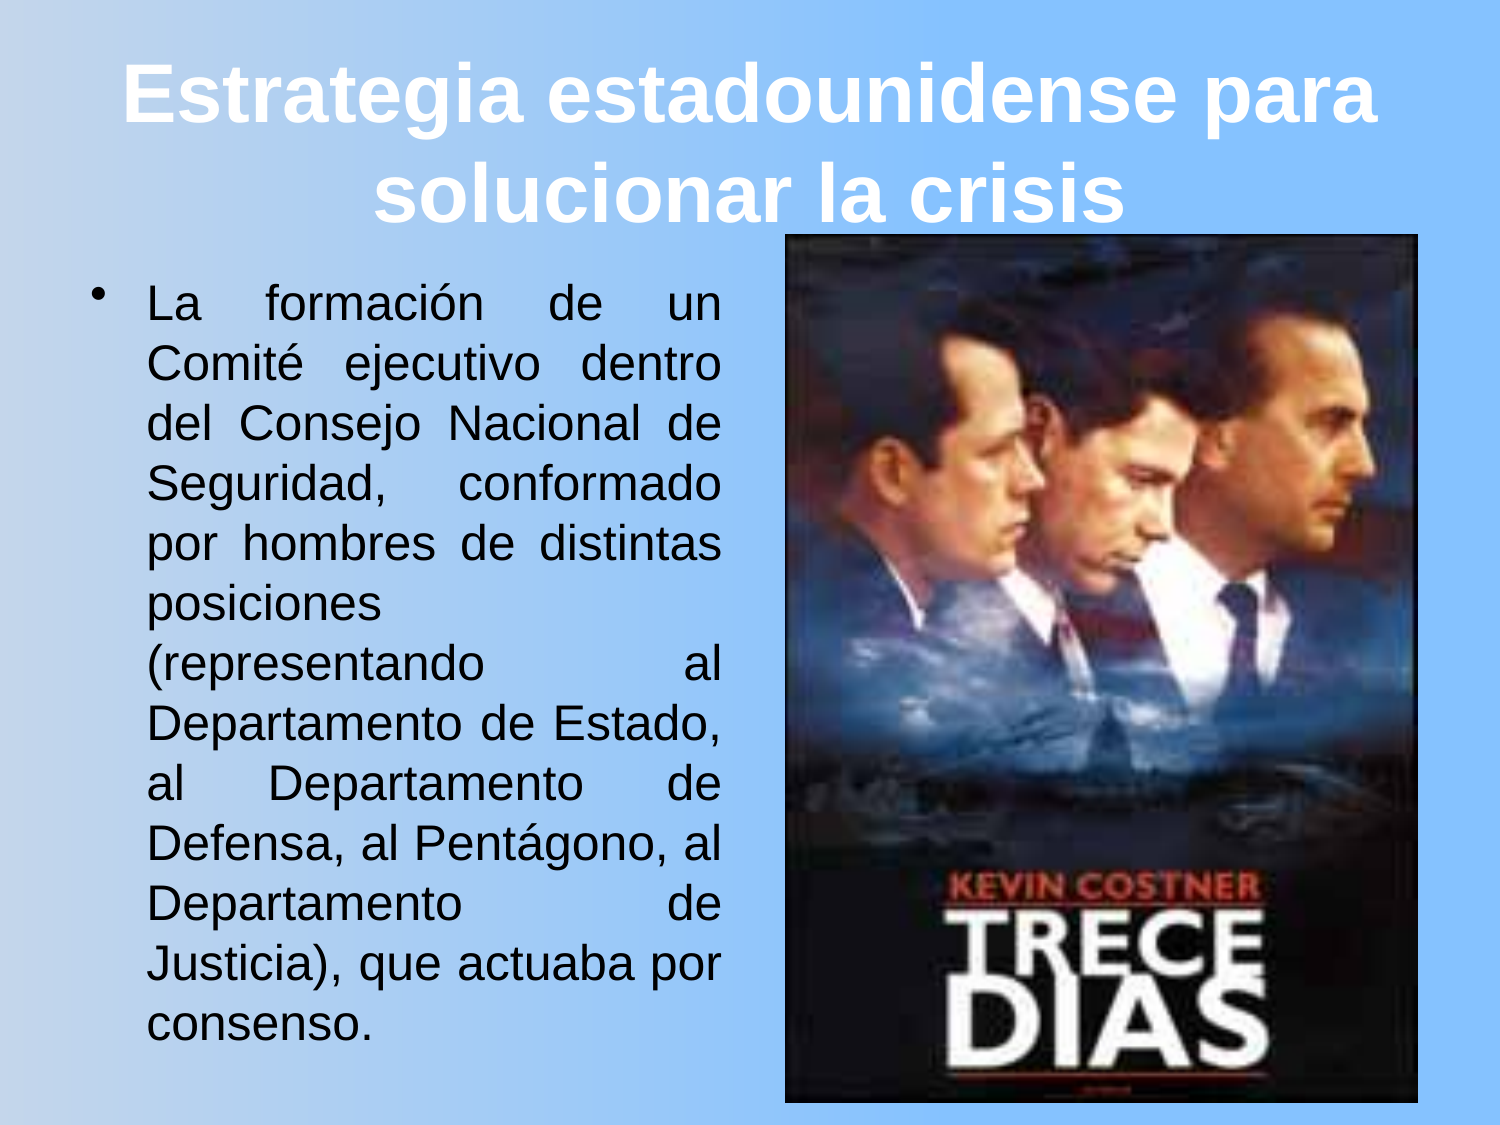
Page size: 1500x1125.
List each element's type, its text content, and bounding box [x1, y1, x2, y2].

title Estrategia estadounidense para solucionar la crisis [74, 44, 1426, 233]
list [784, 234, 1419, 1103]
list La formación de un Comité ejecutivo dentro del Consejo Nacional de Seguridad, conformado por hombres de distintas posiciones (representando al Departamento de Estado, al Departamento de Defensa, al Pentágono, al Departamento de Justicia), que actuaba por consenso. [74, 262, 738, 1006]
